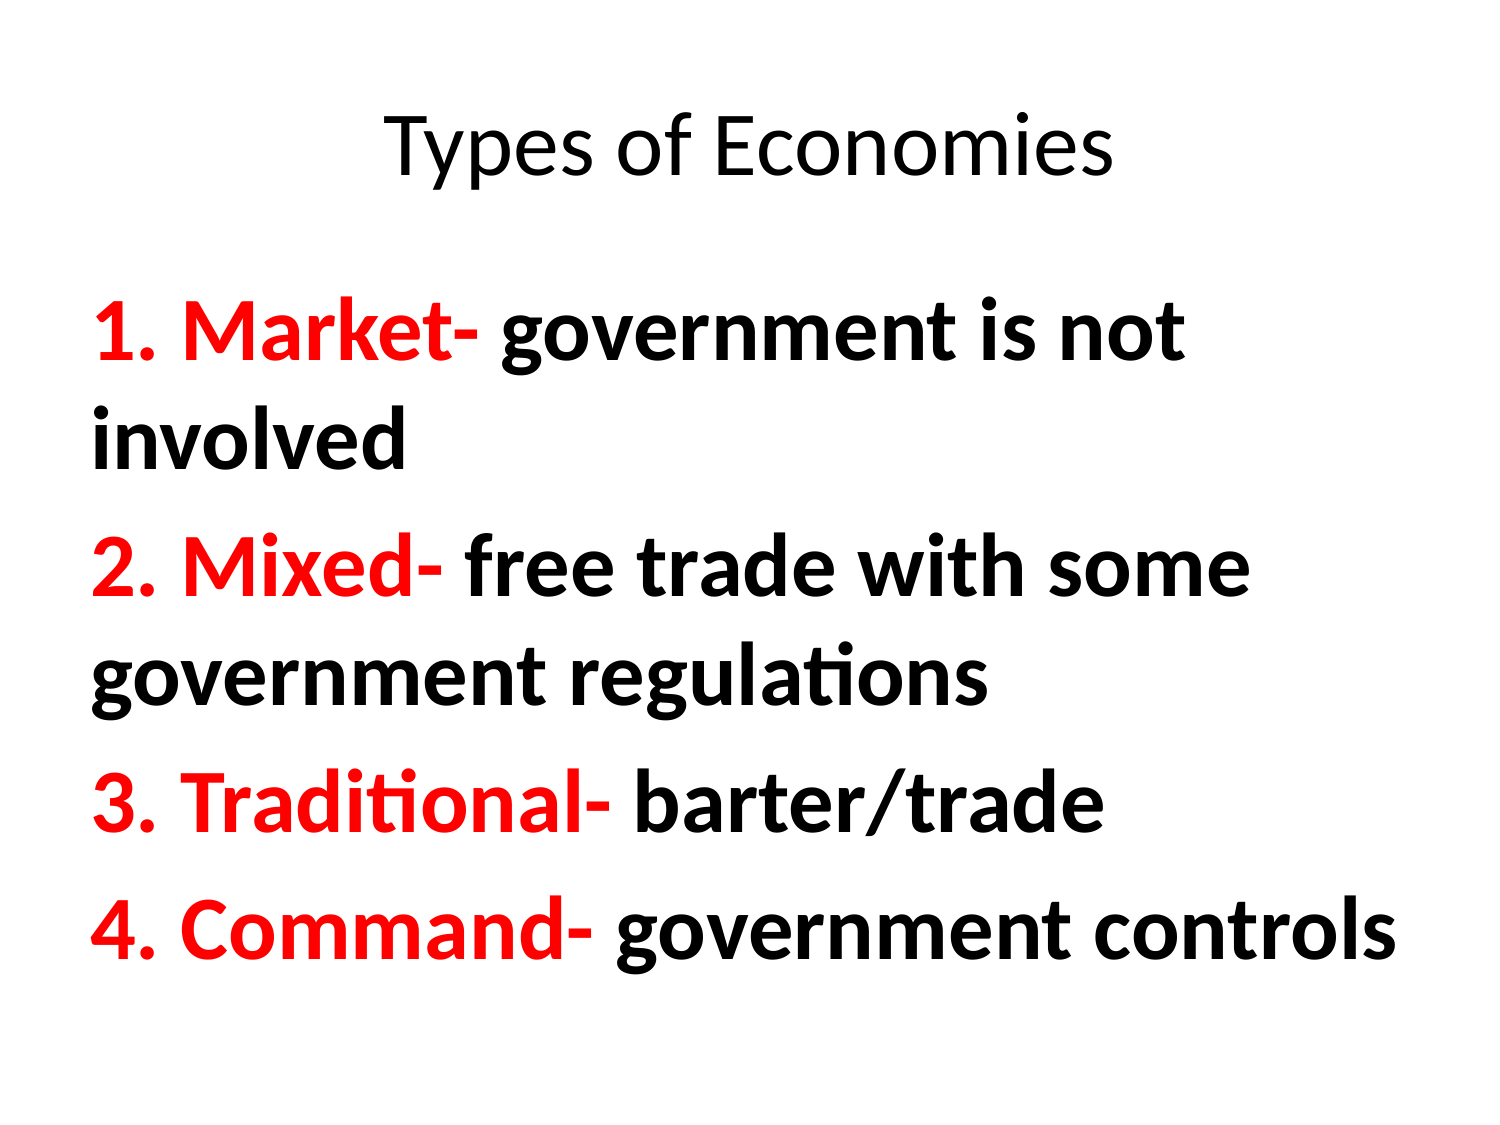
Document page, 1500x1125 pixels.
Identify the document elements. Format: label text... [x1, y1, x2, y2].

list 1. Market- government is not involved 2. Mixed- free trade with some government regulations 3. Traditional- barter/trade 4. Command- government controls [75, 262, 1425, 1005]
title Types of Economies [75, 45, 1425, 233]
